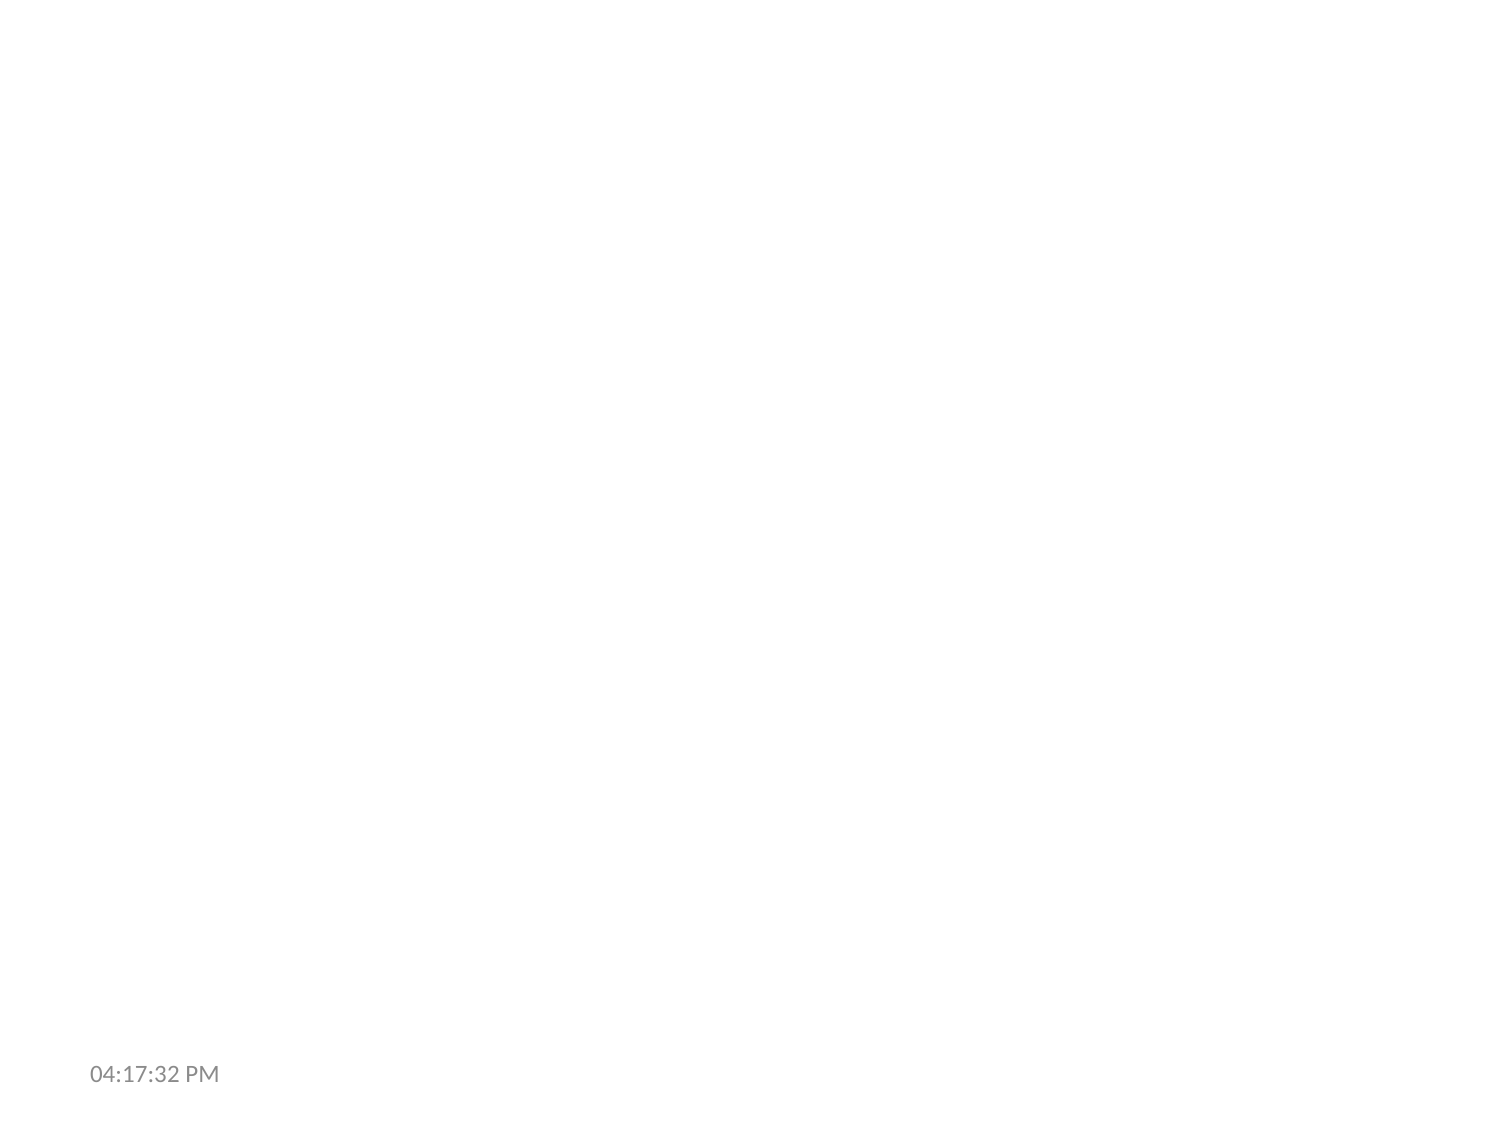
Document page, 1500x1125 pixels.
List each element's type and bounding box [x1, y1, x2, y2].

slide_number [75, 1042, 425, 1103]
